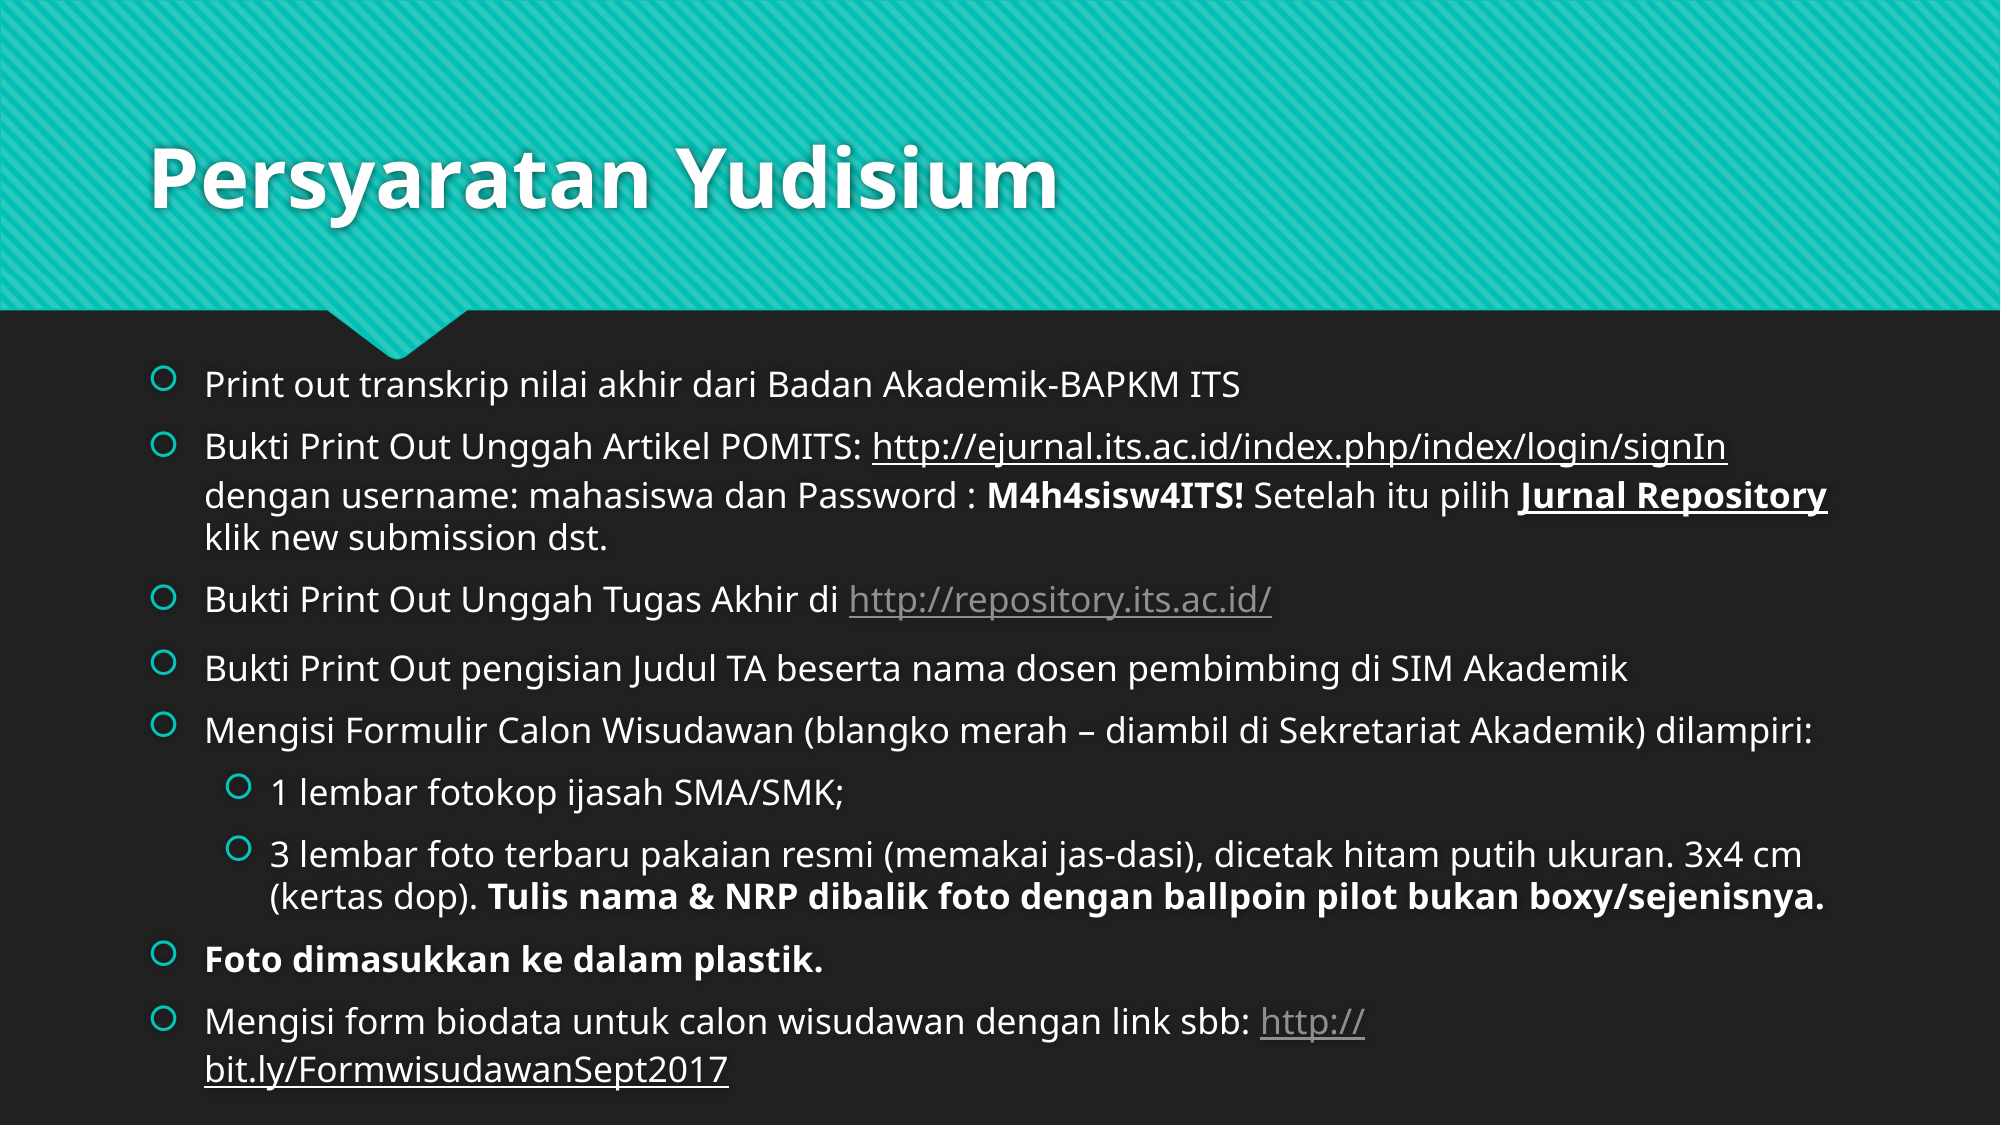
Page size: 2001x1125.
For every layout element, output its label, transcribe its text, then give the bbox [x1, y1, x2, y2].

list Print out transkrip nilai akhir dari Badan Akademik-BAPKM ITS Bukti Print Out Unggah Artikel POMITS: http://ejurnal.its.ac.id/index.php/index/login/signIn dengan username: mahasiswa dan Password : M4h4sisw4ITS! Setelah itu pilih Jurnal Repository klik new submission dst. Bukti Print Out Unggah Tugas Akhir di http://repository.its.ac.id/ Bukti Print Out pengisian Judul TA beserta nama dosen pembimbing di SIM Akademik Mengisi Formulir Calon Wisudawan (blangko merah – diambil di Sekretariat Akademik) dilampiri: 1 lembar fotokop ijasah SMA/SMK; 3 lembar foto terbaru pakaian resmi (memakai jas-dasi), dicetak hitam putih ukuran. 3x4 cm (kertas dop). Tulis nama & NRP dibalik foto dengan ballpoin pilot bukan boxy/sejenisnya. Foto dimasukkan ke dalam plastik. Mengisi form biodata untuk calon wisudawan dengan link sbb: http://bit.ly/FormwisudawanSept2017 [132, 430, 1865, 1028]
title Persyaratan Yudisium [132, 73, 1868, 233]
